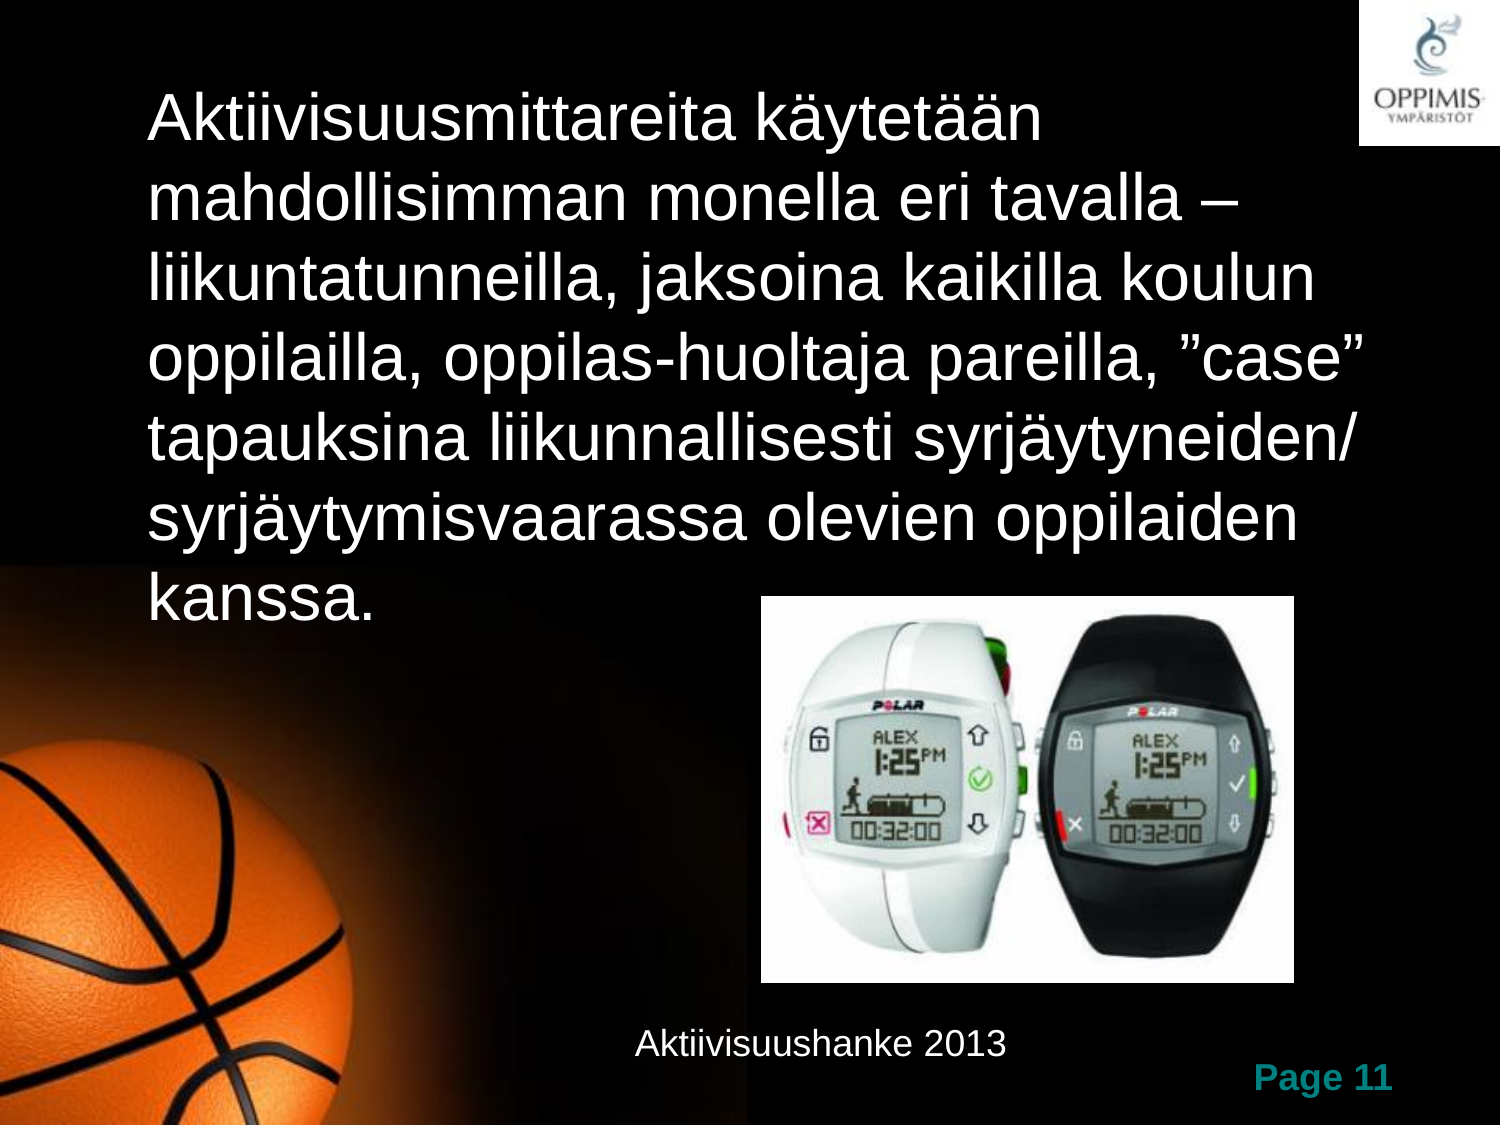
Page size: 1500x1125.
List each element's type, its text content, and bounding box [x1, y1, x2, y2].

picture [0, 0, 1500, 1125]
footer Aktiivisuushanke 2013 [620, 1011, 1096, 1090]
list Aktiivisuusmittareita käytetään mahdollisimman monella eri tavalla – liikuntatunneilla, jaksoina kaikilla koulun oppilailla, oppilas-huoltaja pareilla, ”case” tapauksina liikunnallisesti syrjäytyneiden/ syrjäytymisvaarassa olevien oppilaiden kanssa. [76, 66, 1427, 809]
